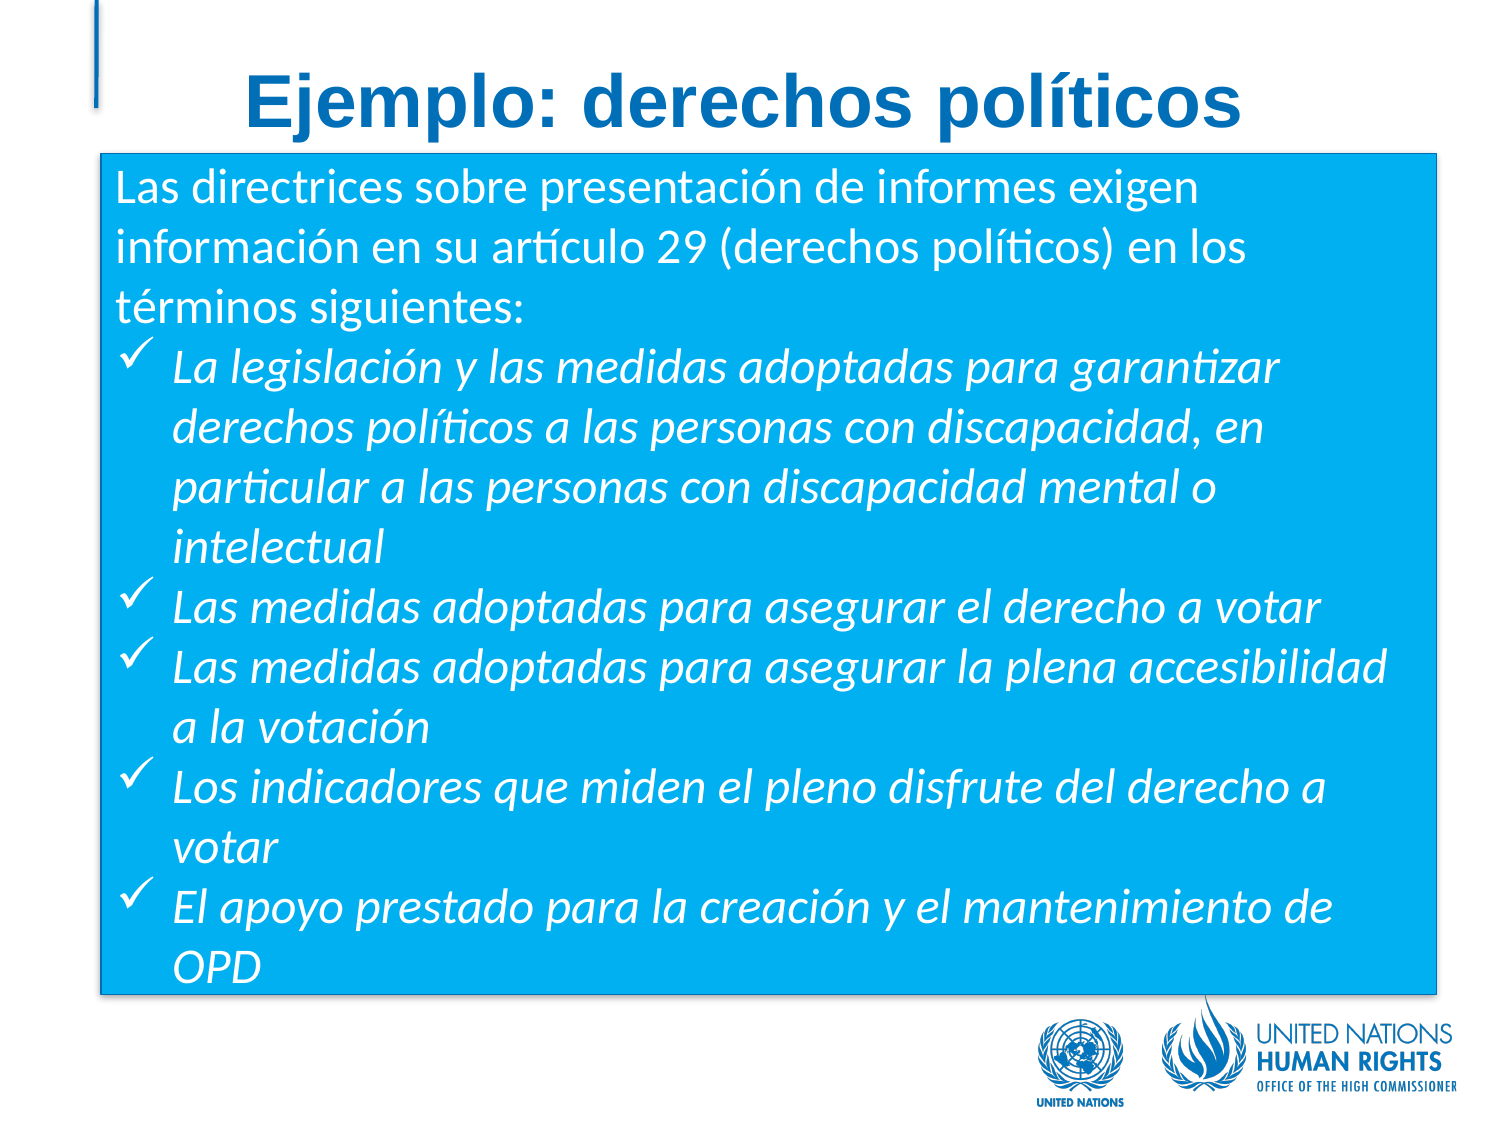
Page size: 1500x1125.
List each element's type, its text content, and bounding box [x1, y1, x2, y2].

text_box Las directrices sobre presentación de informes exigen información en su artículo 29 (derechos políticos) en los términos siguientes: La legislación y las medidas adoptadas para garantizar derechos políticos a las personas con discapacidad, en particular a las personas con discapacidad mental o intelectual Las medidas adoptadas para asegurar el derecho a votar Las medidas adoptadas para asegurar la plena accesibilidad a la votación Los indicadores que miden el pleno disfrute del derecho a votar El apoyo prestado para la creación y el mantenimiento de OPD [100, 153, 1437, 995]
picture [1037, 990, 1457, 1107]
title Ejemplo: derechos políticos [52, 45, 1437, 224]
